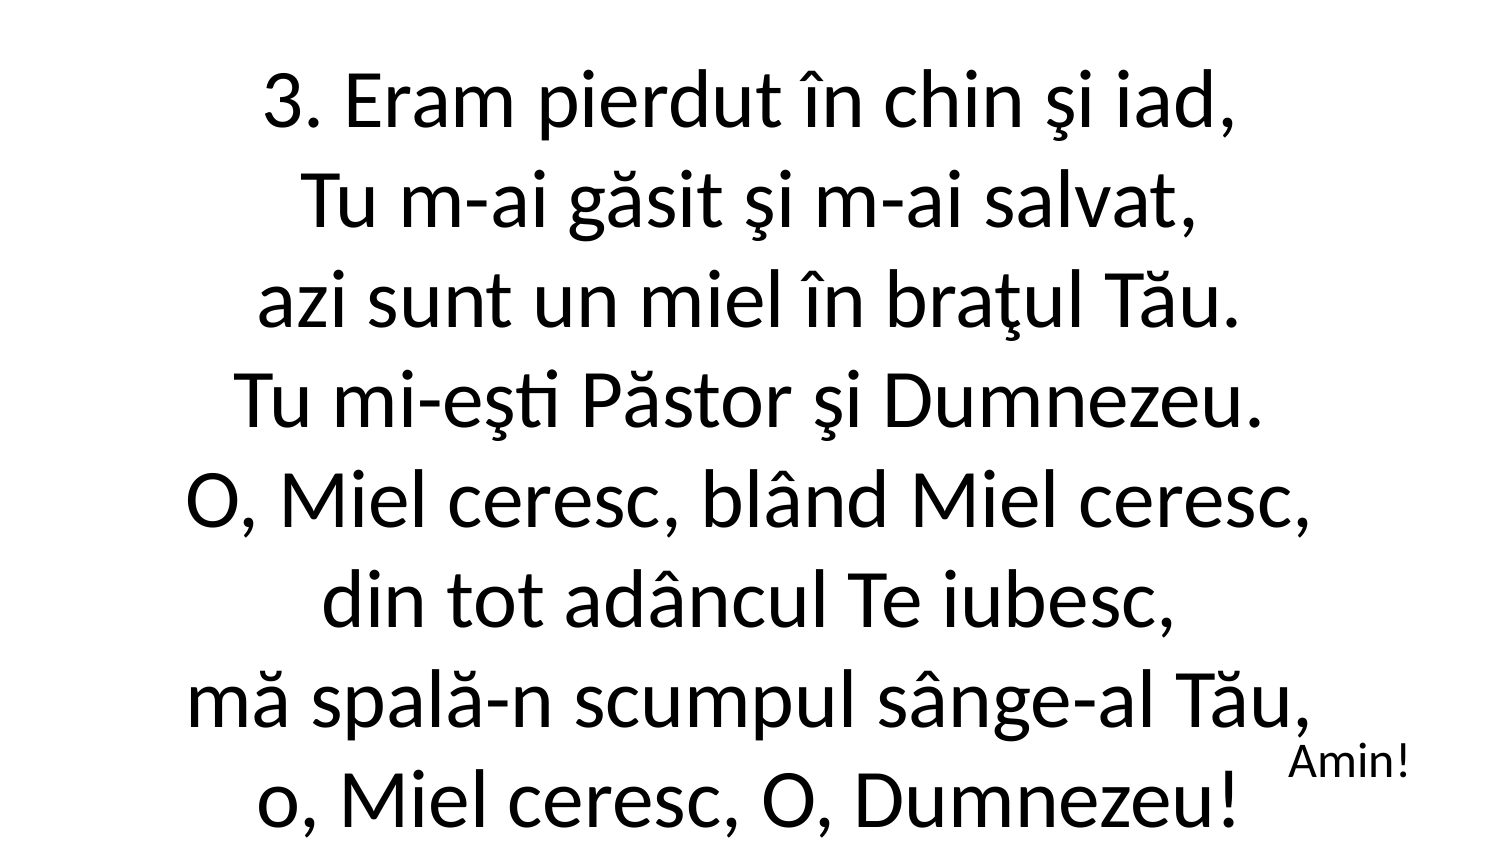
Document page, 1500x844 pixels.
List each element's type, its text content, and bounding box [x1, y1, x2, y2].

text_box Amin! [1273, 674, 1427, 795]
text_box 3. Eram pierdut în chin şi iad, Tu m-ai găsit şi m-ai salvat, azi sunt un miel în braţul Tău. Tu mi-eşti Păstor şi Dumnezeu. O, Miel ceresc, blând Miel ceresc, din tot adâncul Te iubesc, mă spală-n scumpul sânge-al Tău, o, Miel ceresc, O, Dumnezeu! [170, 0, 1330, 844]
